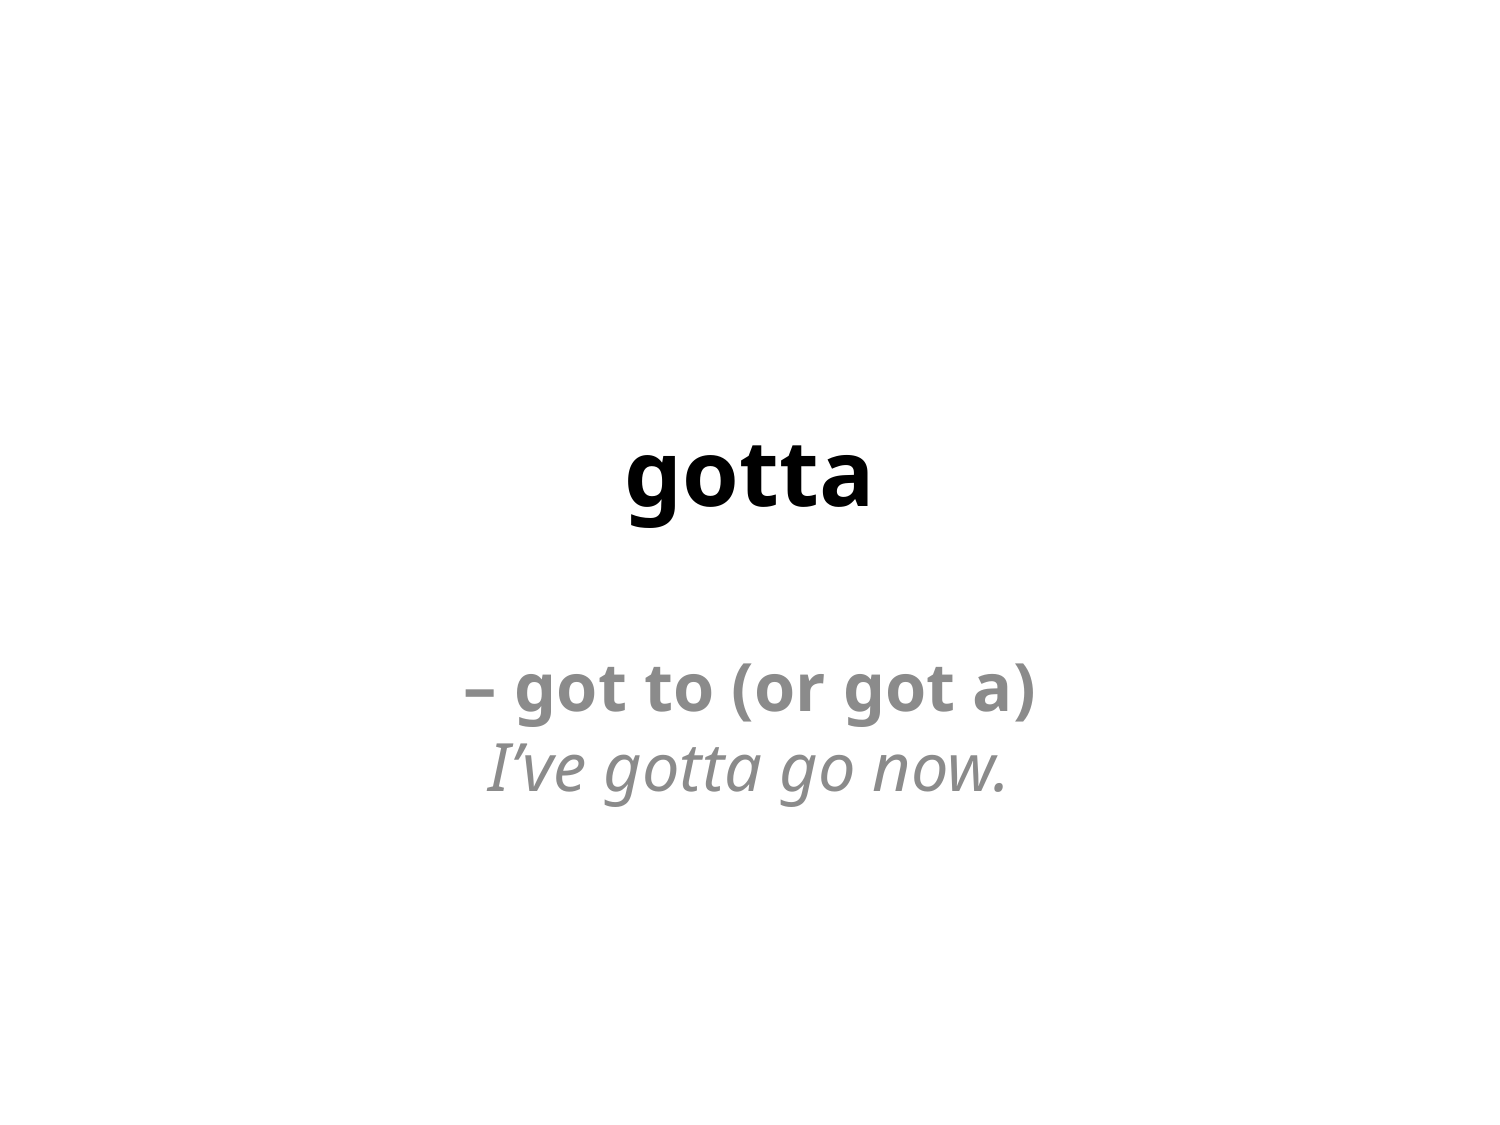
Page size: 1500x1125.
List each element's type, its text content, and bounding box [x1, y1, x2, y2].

subtitle – got to (or got a) I’ve gotta go now. [225, 637, 1275, 925]
title gotta [112, 349, 1388, 591]
